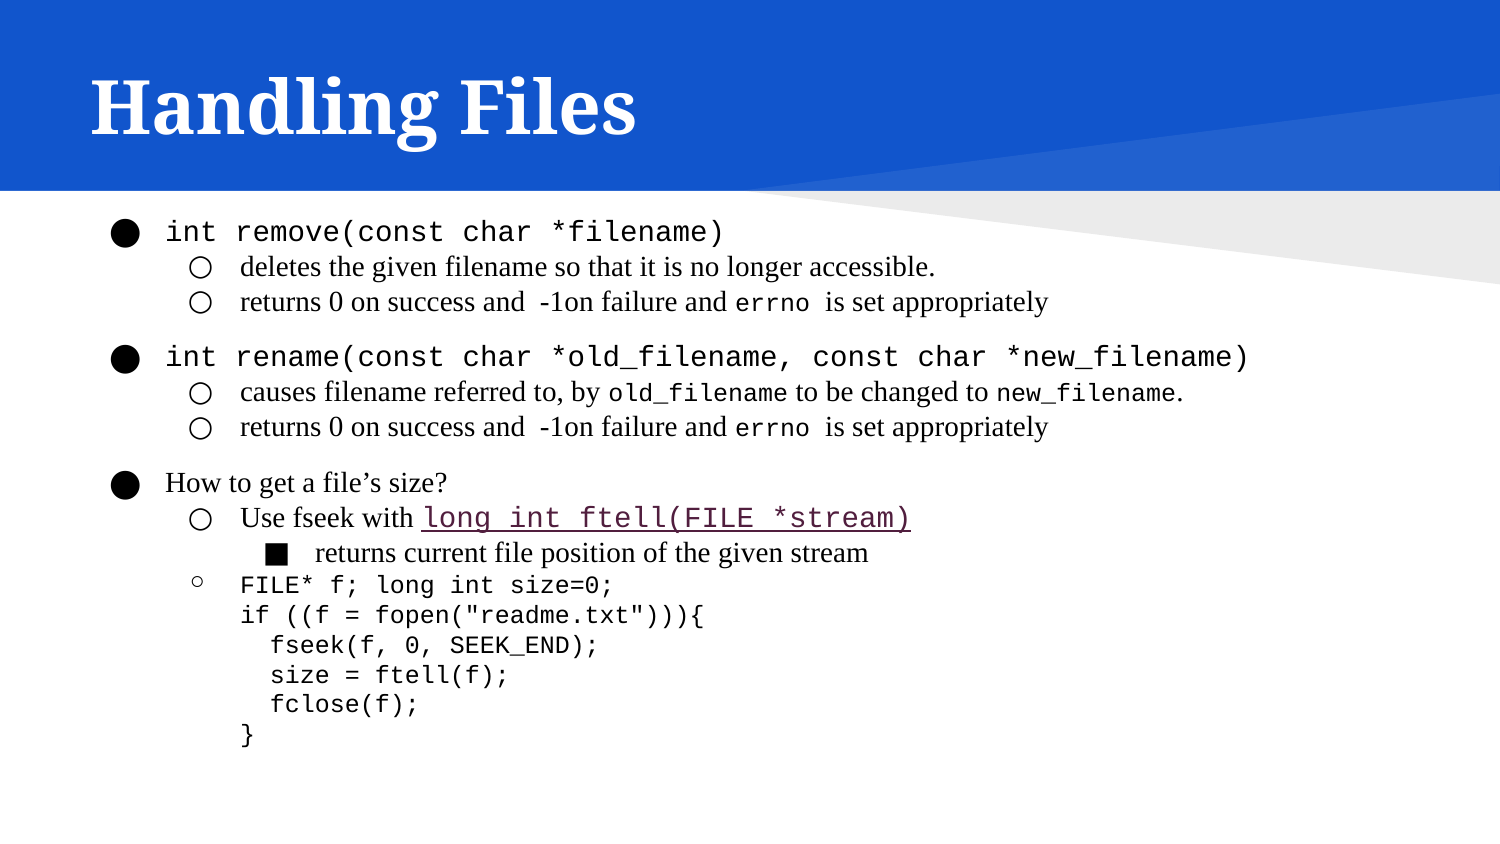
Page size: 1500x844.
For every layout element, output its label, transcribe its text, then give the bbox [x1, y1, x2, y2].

title Handling Files [75, 33, 1425, 175]
list int remove(const char *filename) deletes the given filename so that it is no longer accessible. returns 0 on success and -1on failure and errno is set appropriately int rename(const char *old_filename, const char *new_filename) causes filename referred to, by old_filename to be changed to new_filename. returns 0 on success and -1on failure and errno is set appropriately How to get a file’s size? Use fseek with long int ftell(FILE *stream) returns current file position of the given stream FILE* f; long int size=0; if ((f = fopen("readme.txt"))){ fseek(f, 0, SEEK_END); size = ftell(f); fclose(f); } [75, 196, 1425, 808]
